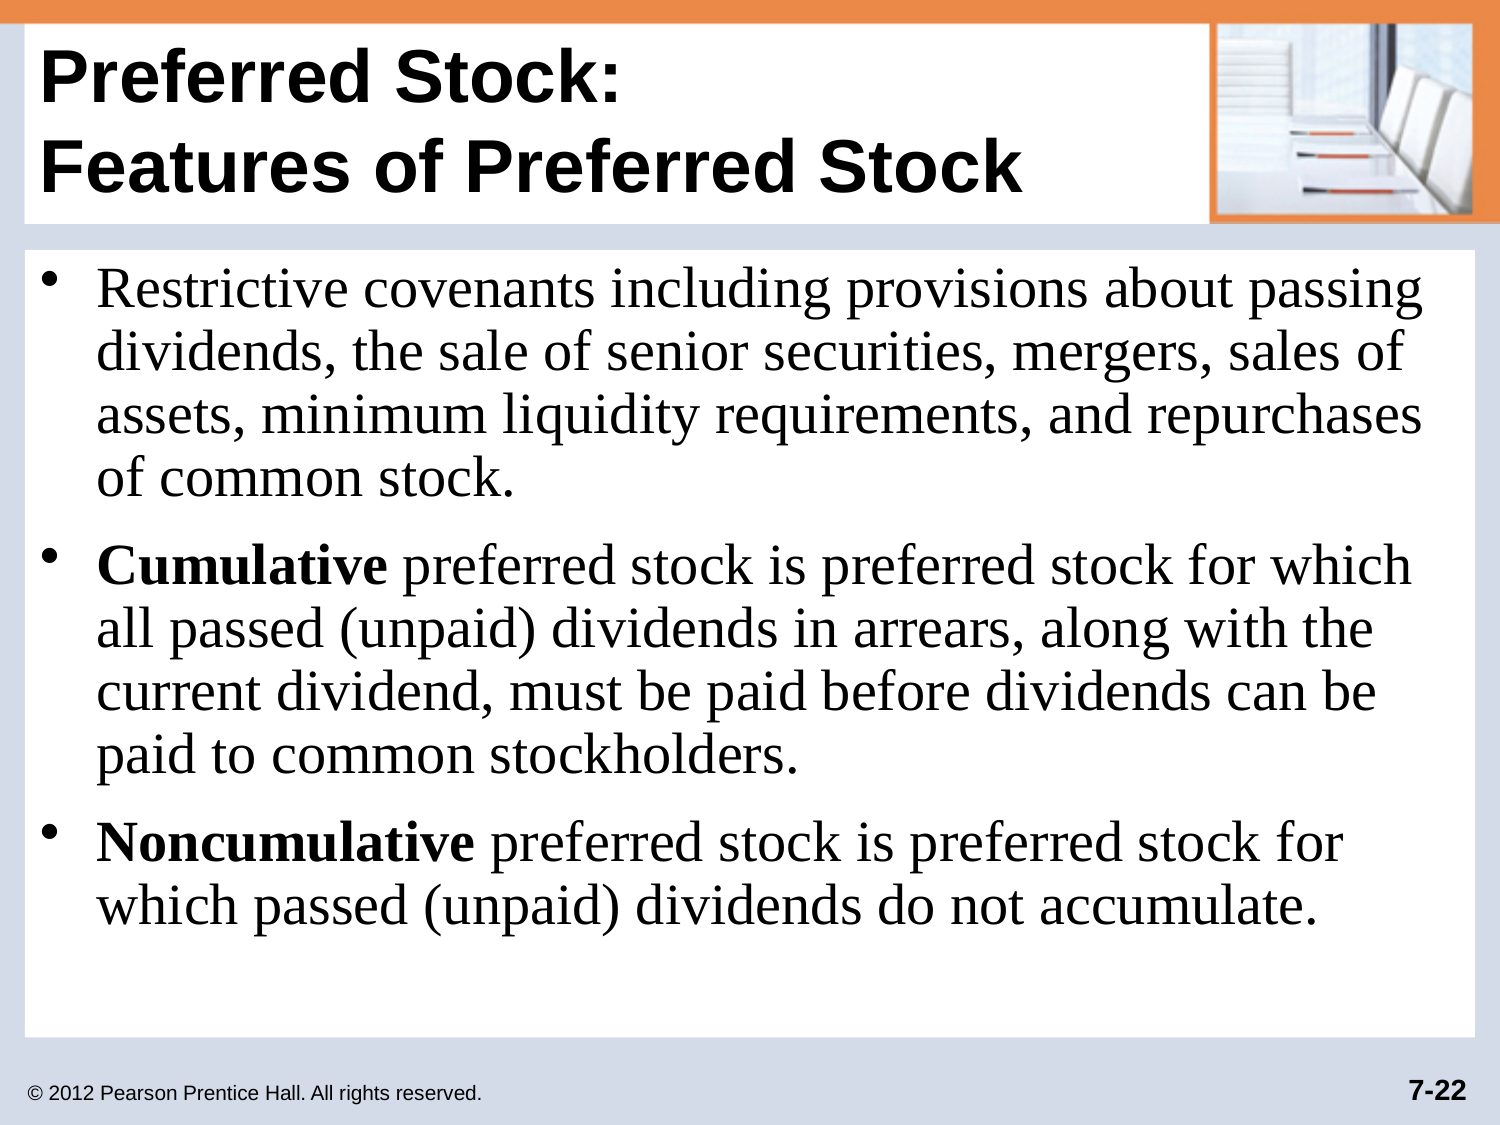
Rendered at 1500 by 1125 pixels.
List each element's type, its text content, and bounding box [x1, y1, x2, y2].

picture [0, 0, 1500, 224]
slide_number 7-22 [1331, 1038, 1482, 1114]
footer © 2012 Pearson Prentice Hall. All rights reserved. [12, 1037, 938, 1113]
title Preferred Stock: Features of Preferred Stock [24, 64, 1201, 171]
list Restrictive covenants including provisions about passing dividends, the sale of senior securities, mergers, sales of assets, minimum liquidity requirements, and repurchases of common stock. Cumulative preferred stock is preferred stock for which all passed (unpaid) dividends in arrears, along with the current dividend, must be paid before dividends can be paid to common stockholders. Noncumulative preferred stock is preferred stock for which passed (unpaid) dividends do not accumulate. [24, 249, 1476, 1013]
